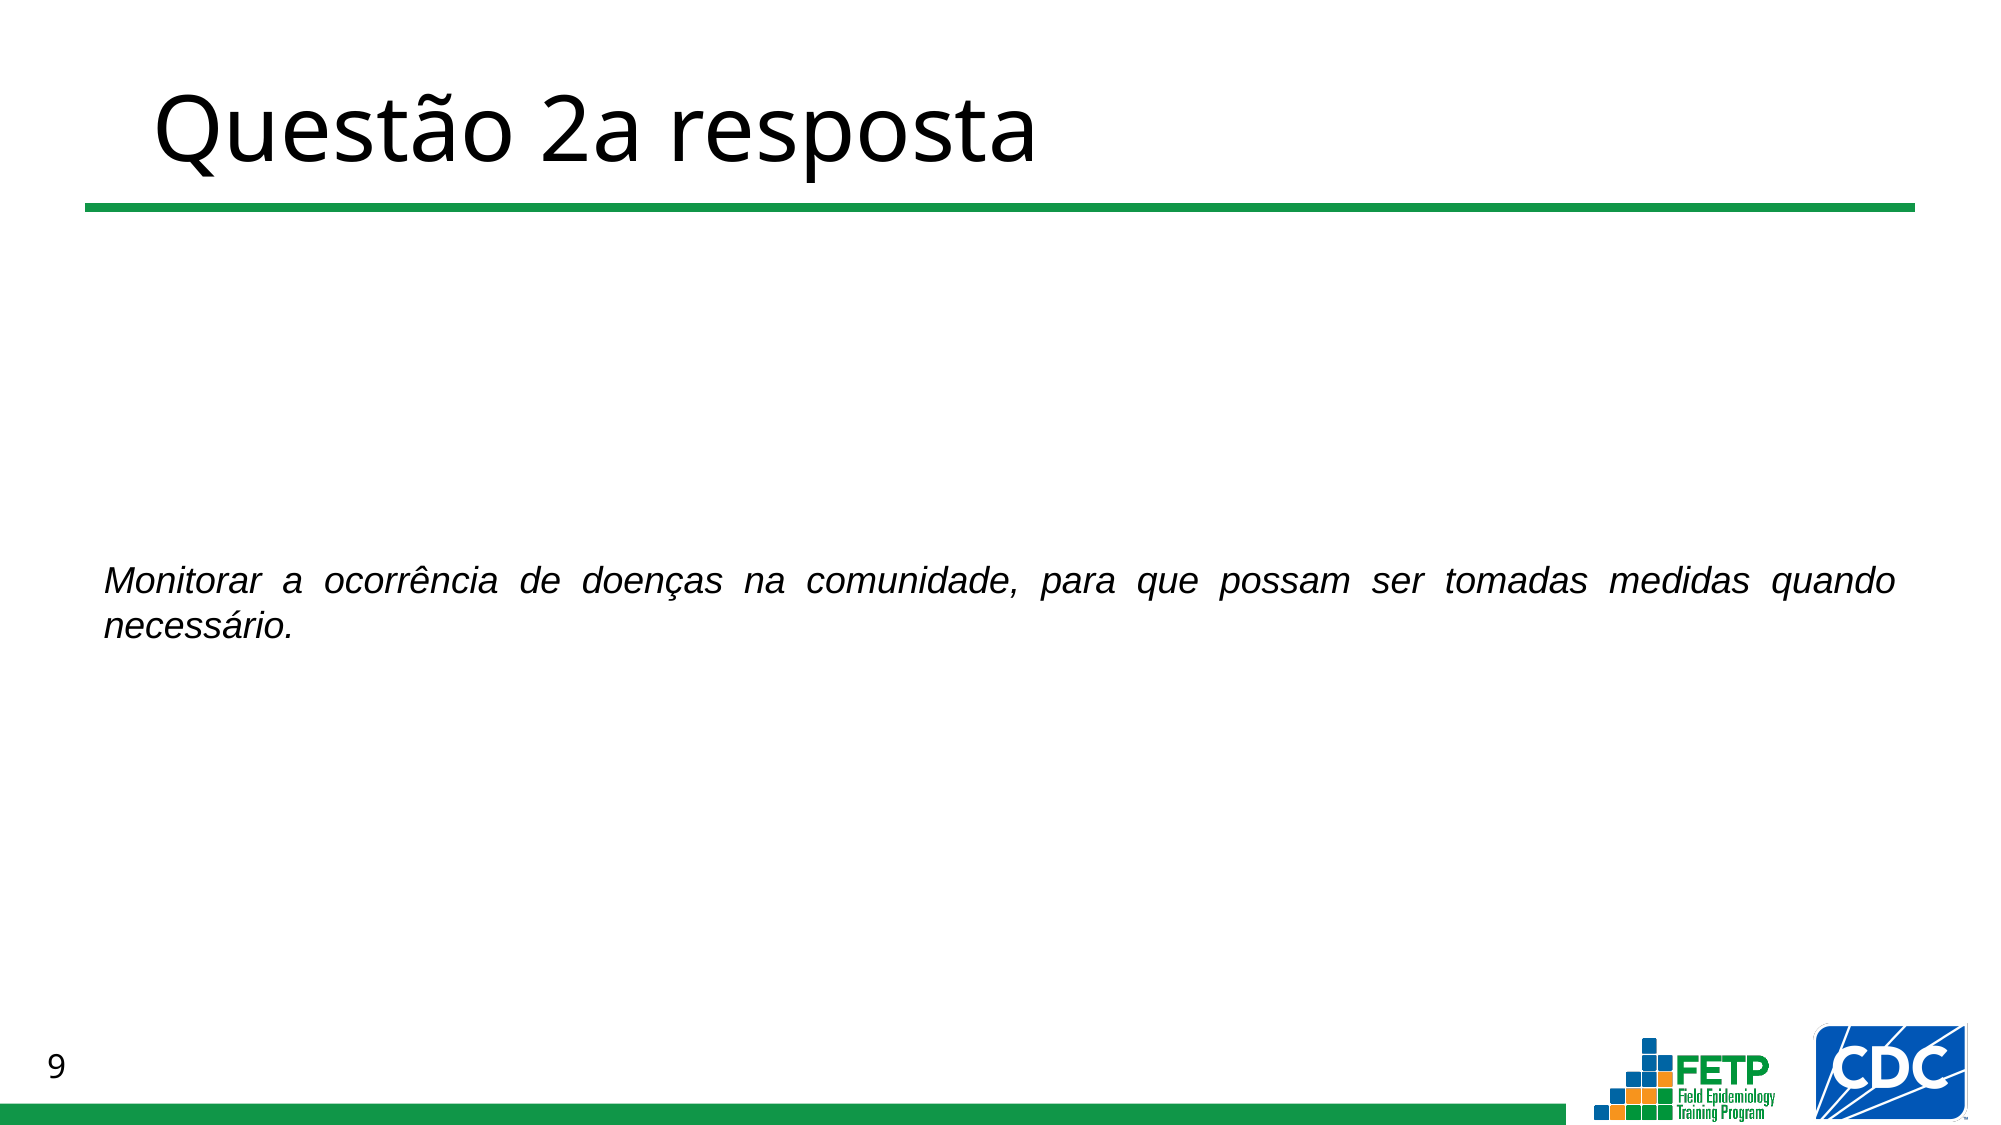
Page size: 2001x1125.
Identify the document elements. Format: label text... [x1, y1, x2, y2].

list Monitorar a ocorrência de doenças na comunidade, para que possam ser tomadas medidas quando necessário. [89, 242, 1911, 1004]
picture [1594, 1038, 1775, 1122]
title Questão 2a resposta [137, 75, 1863, 207]
picture [1813, 1023, 1968, 1122]
